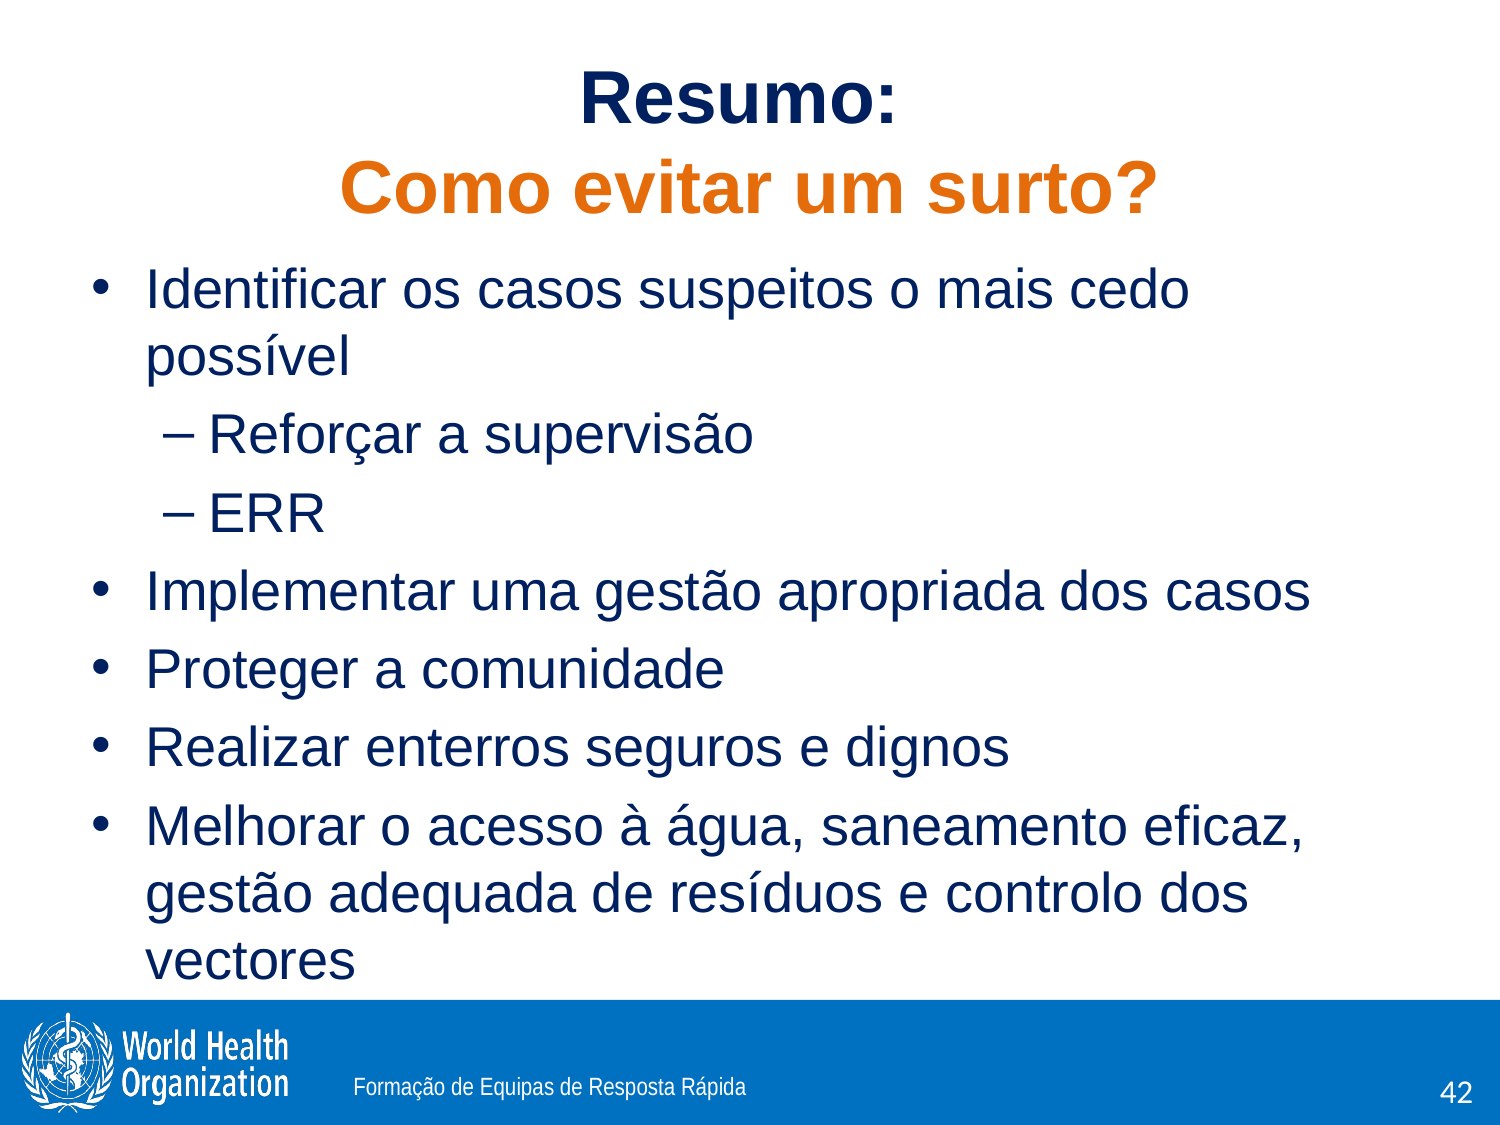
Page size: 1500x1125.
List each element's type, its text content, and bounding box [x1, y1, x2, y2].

picture [21, 1012, 288, 1113]
title Resumo: Como evitar um surto? [75, 45, 1425, 233]
list Identificar os casos suspeitos o mais cedo possível Reforçar a supervisão ERR Implementar uma gestão apropriada dos casos Proteger a comunidade Realizar enterros seguros e dignos Melhorar o acesso à água, saneamento eficaz, gestão adequada de resíduos e controlo dos vectores [76, 245, 1425, 1000]
